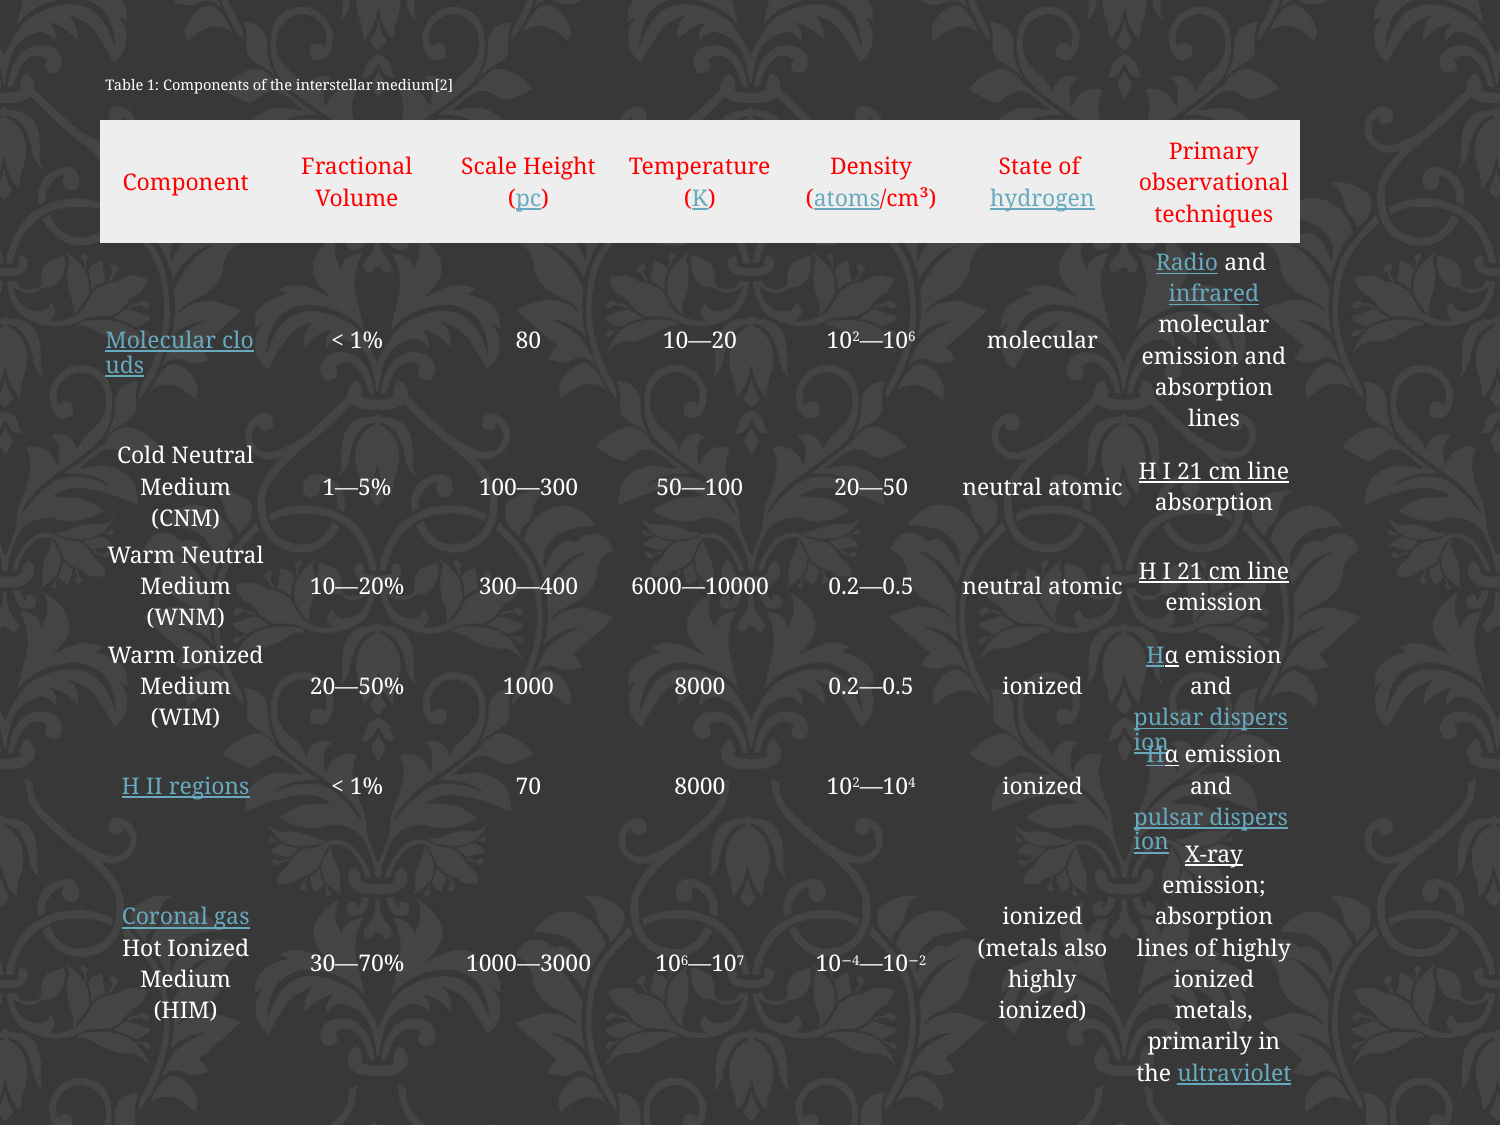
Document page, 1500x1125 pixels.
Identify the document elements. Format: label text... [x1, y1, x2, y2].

table_cell 30—70% [271, 835, 443, 1091]
table_cell 1000 [443, 636, 614, 735]
table_cell 50—100 [614, 436, 785, 536]
table_cell neutral atomic [957, 436, 1128, 536]
table_cell Warm Neutral Medium (WNM) [100, 536, 271, 636]
table_cell Coronal gas Hot Ionized Medium (HIM) [100, 835, 271, 1091]
table_cell Molecular clouds [100, 243, 271, 436]
table_cell Cold Neutral Medium (CNM) [100, 436, 271, 536]
table_cell ionized (metals also highly ionized) [957, 835, 1128, 1091]
table_cell State of hydrogen [957, 120, 1128, 243]
table_cell neutral atomic [957, 536, 1128, 636]
table_cell 80 [443, 243, 614, 436]
table_cell 6000—10000 [614, 536, 785, 636]
table_cell 100—300 [443, 436, 614, 536]
table_cell Fractional Volume [271, 120, 443, 243]
table_cell 102—104 [785, 735, 957, 835]
table_cell 20—50 [785, 436, 957, 536]
table_cell H II regions [100, 735, 271, 835]
table_cell 10−4—10−2 [785, 835, 957, 1091]
table_cell H I 21 cm line emission [1128, 536, 1300, 636]
table_cell 0.2—0.5 [785, 636, 957, 735]
table_cell 10—20 [614, 243, 785, 436]
table_cell Component [100, 120, 271, 243]
table_cell Hα emission and pulsar dispersion [1128, 735, 1300, 835]
table_cell 1000—3000 [443, 835, 614, 1091]
table_cell 0.2—0.5 [785, 536, 957, 636]
table_cell Radio and infrared molecular emission and absorption lines [1128, 243, 1300, 436]
table_cell 8000 [614, 735, 785, 835]
table_cell 20—50% [271, 636, 443, 735]
table_cell 70 [443, 735, 614, 835]
table_cell Warm Ionized Medium (WIM) [100, 636, 271, 735]
table_cell ionized [957, 735, 1128, 835]
table_cell 8000 [614, 636, 785, 735]
table_cell H I 21 cm line absorption [1128, 436, 1300, 536]
table_cell ionized [957, 636, 1128, 735]
table_cell Density (atoms/cm³) [785, 120, 957, 243]
table_cell 10—20% [271, 536, 443, 636]
table_cell < 1% [271, 735, 443, 835]
table_cell 300—400 [443, 536, 614, 636]
table_cell Scale Height (pc) [443, 120, 614, 243]
table_cell Temperature (K) [614, 120, 785, 243]
table_cell < 1% [271, 243, 443, 436]
table_cell 102—106 [785, 243, 957, 436]
table_cell Primary observational techniques [1128, 120, 1300, 243]
table_cell Hα emission and pulsar dispersion [1128, 636, 1300, 735]
table_cell 106—107 [614, 835, 785, 1091]
table_header Table 1: Components of the interstellar medium[2] [100, 50, 1300, 120]
table_cell 1—5% [271, 436, 443, 536]
table_cell molecular [957, 243, 1128, 436]
table_cell X-ray emission; absorption lines of highly ionized metals, primarily in the ultraviolet [1128, 835, 1300, 1091]
